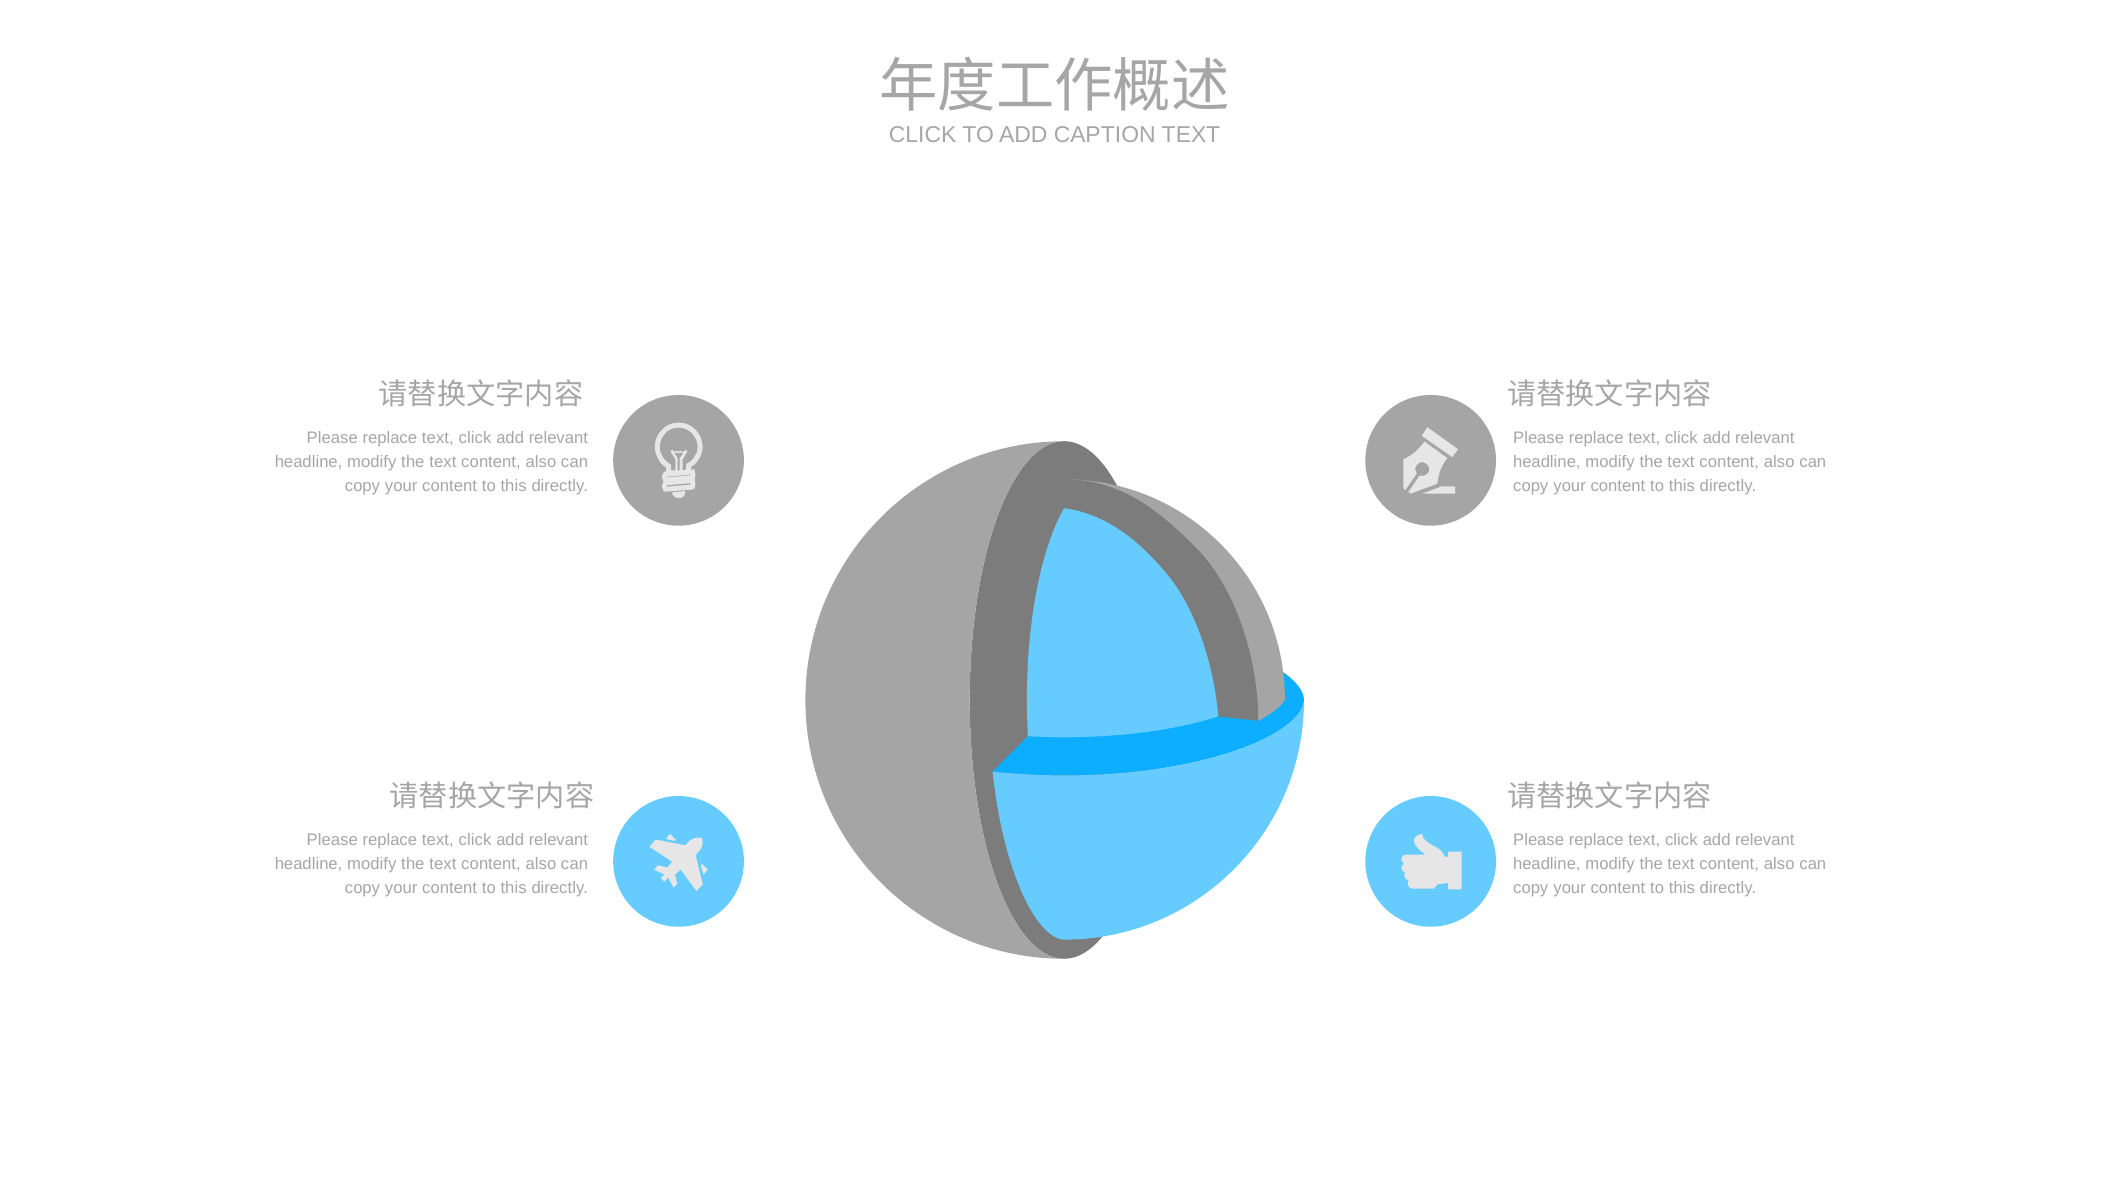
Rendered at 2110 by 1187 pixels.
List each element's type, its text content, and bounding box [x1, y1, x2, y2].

text_box 年度工作概述 [865, 48, 1245, 119]
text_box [238, 762, 611, 904]
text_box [613, 795, 744, 927]
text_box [1491, 360, 1864, 502]
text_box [238, 360, 604, 502]
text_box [1491, 762, 1864, 904]
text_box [805, 441, 1304, 959]
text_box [613, 394, 744, 526]
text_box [1365, 795, 1497, 927]
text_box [1365, 394, 1497, 526]
text_box CLICK TO ADD CAPTION TEXT [865, 119, 1245, 147]
